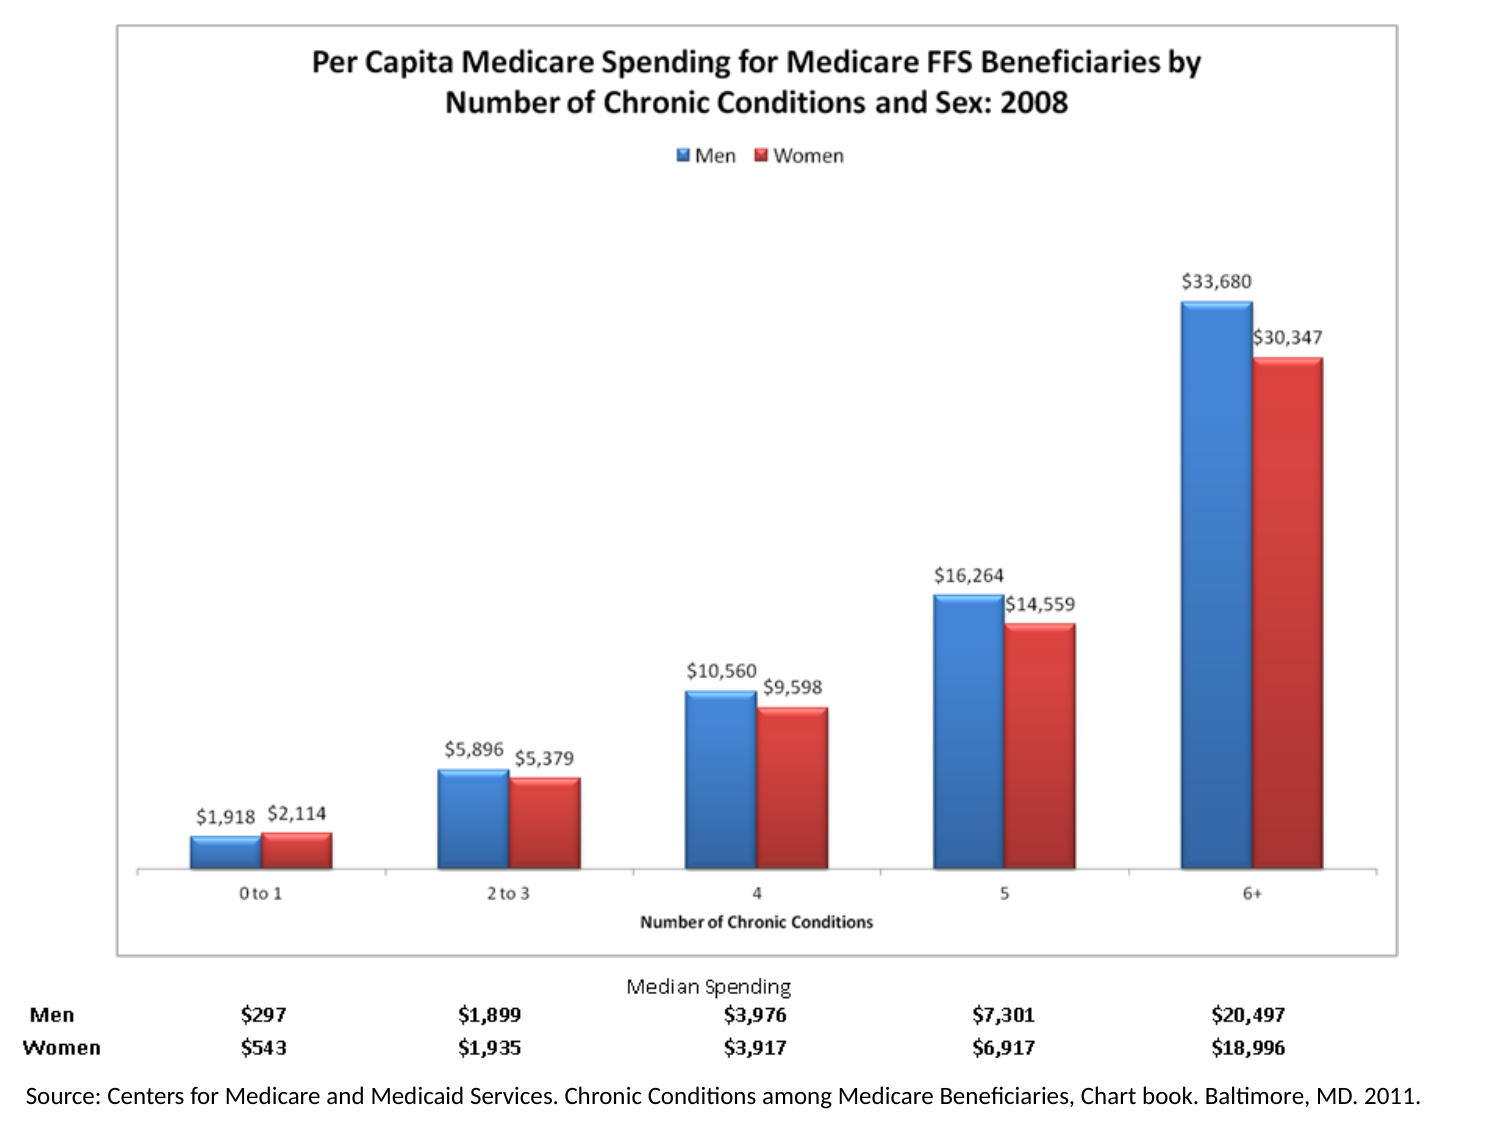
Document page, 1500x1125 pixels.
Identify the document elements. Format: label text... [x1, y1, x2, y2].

picture [0, 24, 1399, 1091]
text_box Source: Centers for Medicare and Medicaid Services. Chronic Conditions among Medicare Beneficiaries, Chart book. Baltimore, MD. 2011. [0, 1065, 1450, 1125]
